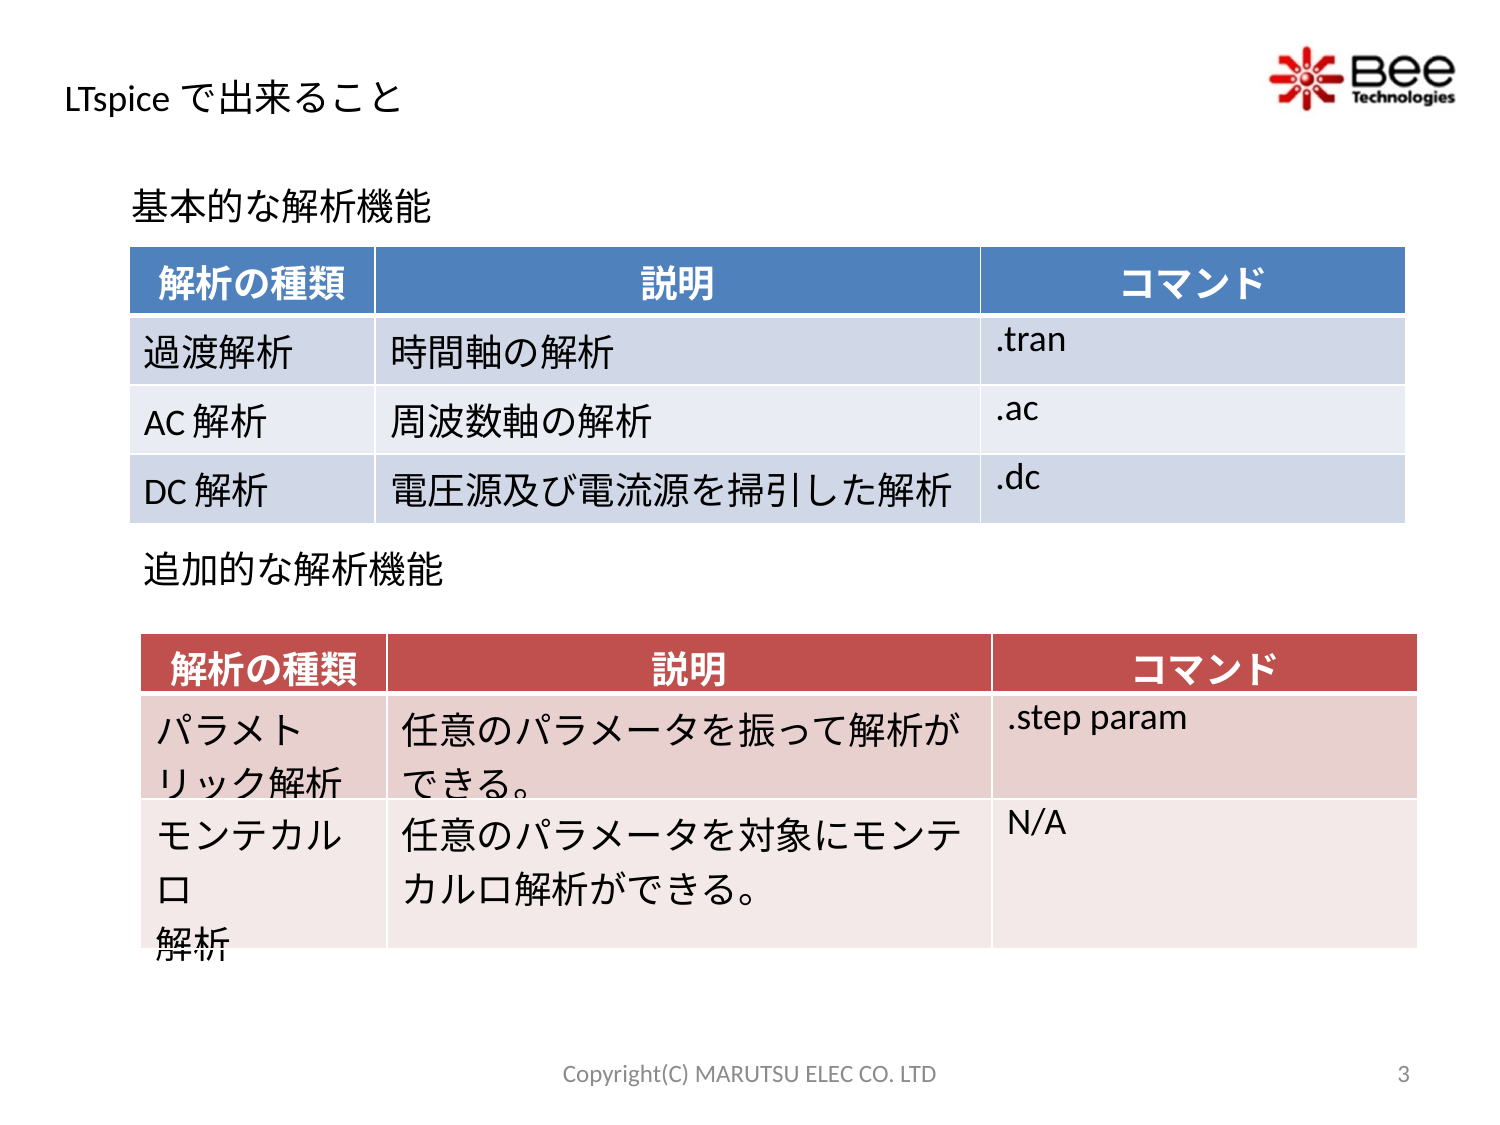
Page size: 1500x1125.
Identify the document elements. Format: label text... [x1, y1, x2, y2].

table_cell .tran [981, 318, 1405, 384]
table_cell 周波数軸の解析 [376, 386, 980, 453]
table_cell 時間軸の解析 [376, 318, 980, 384]
table_cell 電圧源及び電流源を掃引した解析 [376, 455, 980, 523]
table_cell 任意のパラメータを対象にモンテカルロ解析ができる。 [388, 800, 991, 948]
text_box 追加的な解析機能 [128, 538, 481, 599]
table_header コマンド [981, 247, 1405, 313]
table_cell .step param [993, 696, 1417, 798]
text_box 基本的な解析機能 [117, 175, 469, 236]
text_box LTspiceで出来ること [49, 66, 420, 127]
table_cell N/A [993, 800, 1417, 948]
table_header 説明 [388, 634, 991, 691]
slide_number 3 [1074, 1042, 1425, 1103]
table_cell モンテカルロ 解析 [141, 800, 386, 948]
table_cell パラメトリック解析 [141, 696, 386, 798]
table_header 解析の種類 [141, 634, 386, 691]
table_header 解析の種類 [130, 247, 374, 313]
table_cell .dc [981, 455, 1405, 523]
footer Copyright(C) MARUTSU ELEC CO. LTD [512, 1042, 988, 1103]
picture [1259, 30, 1471, 124]
table_cell 過渡解析 [130, 318, 374, 384]
table_cell DC解析 [130, 455, 374, 523]
table_cell 任意のパラメータを振って解析ができる。 [388, 696, 991, 798]
table_header 説明 [376, 247, 980, 313]
table_cell .ac [981, 386, 1405, 453]
table_header コマンド [993, 634, 1417, 691]
table_cell AC解析 [130, 386, 374, 453]
